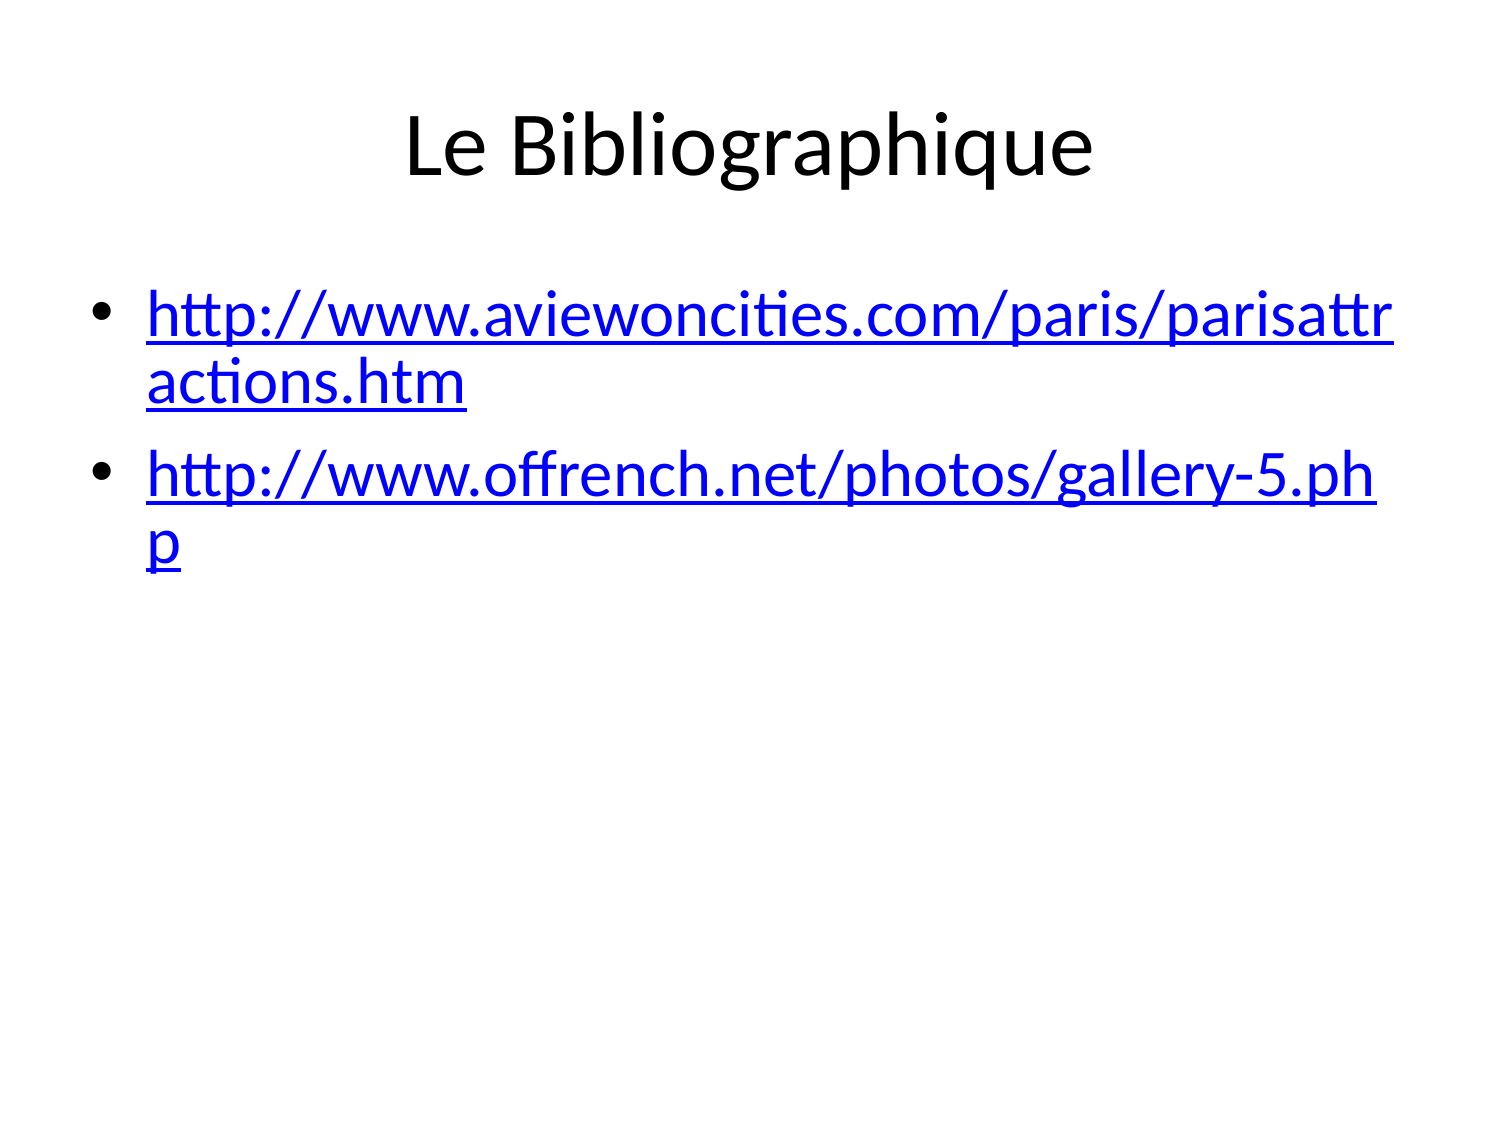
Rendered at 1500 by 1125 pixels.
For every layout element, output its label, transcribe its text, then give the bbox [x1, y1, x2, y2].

title Le Bibliographique [75, 45, 1425, 233]
list http://www.aviewoncities.com/paris/parisattractions.htm http://www.offrench.net/photos/gallery-5.php [75, 262, 1425, 1005]
